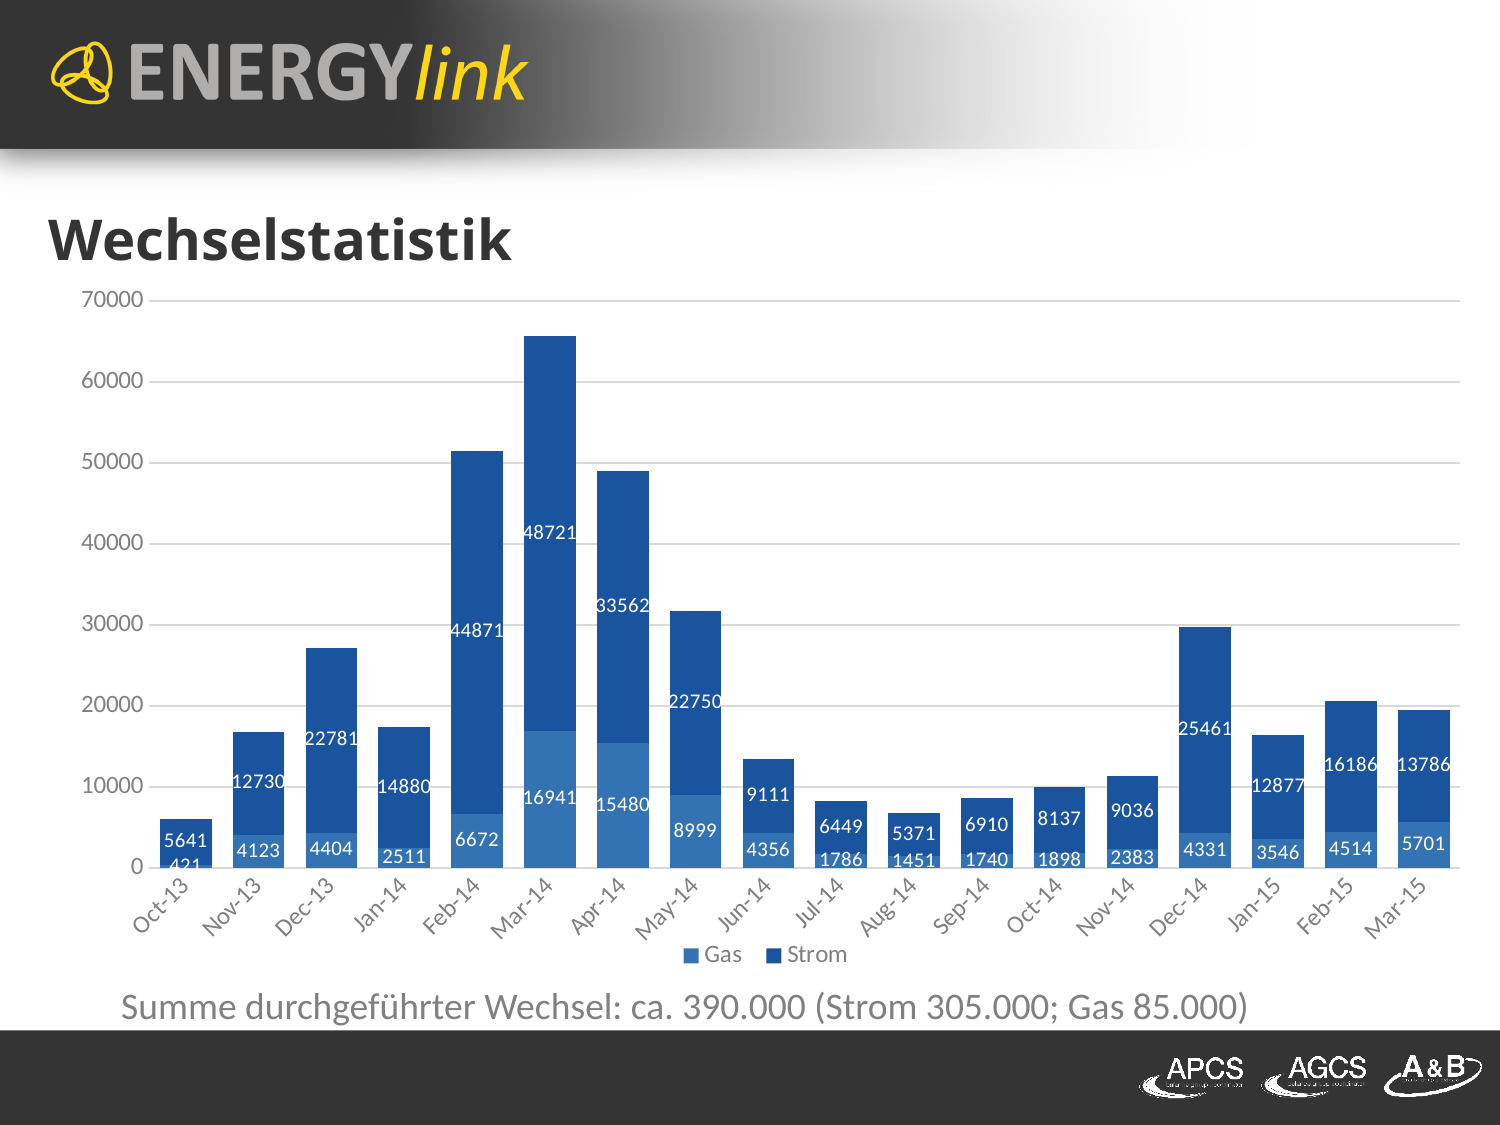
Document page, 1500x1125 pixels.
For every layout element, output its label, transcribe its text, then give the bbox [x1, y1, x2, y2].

title Wechselstatistik [33, 172, 1478, 277]
picture [1139, 1057, 1243, 1099]
picture [1384, 1055, 1482, 1097]
picture [0, 0, 1329, 231]
chart [35, 277, 1479, 977]
text_box Summe durchgeführter Wechsel: ca. 390.000 (Strom 305.000; Gas 85.000) [106, 983, 1394, 1035]
picture [1261, 1056, 1366, 1098]
